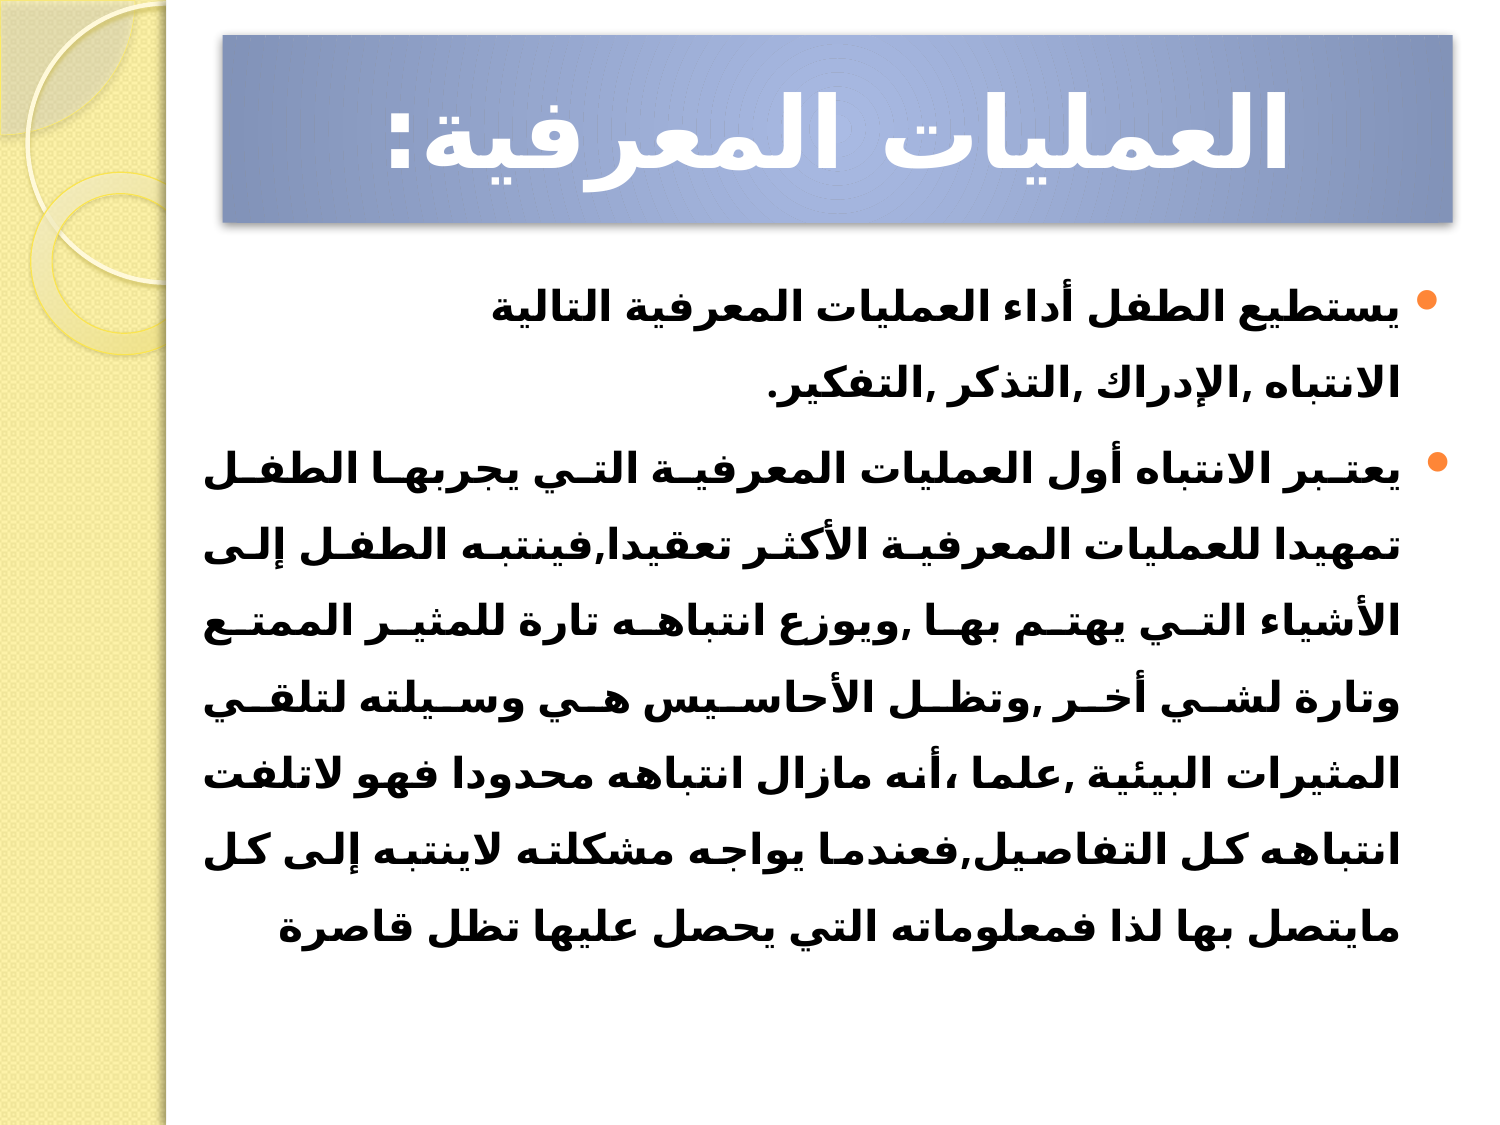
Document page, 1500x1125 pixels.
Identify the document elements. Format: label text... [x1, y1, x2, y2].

title العمليات المعرفية: [222, 35, 1453, 223]
list يستطيع الطفل أداء العمليات المعرفية التالية الانتباه ,الإدراك ,التذكر ,التفكير. يعتبر الانتباه أول العمليات المعرفية التي يجربها الطفل تمهيدا للعمليات المعرفية الأكثر تعقيدا,فينتبه الطفل إلى الأشياء التي يهتم بها ,ويوزع انتباهه تارة للمثير الممتع وتارة لشي أخر ,وتظل الأحاسيس هي وسيلته لتلقي المثيرات البيئية ,علما ،أنه مازال انتباهه محدودا فهو لاتلفت انتباهه كل التفاصيل,فعندما يواجه مشكلته لاينتبه إلى كل مايتصل بها لذا فمعلوماته التي يحصل عليها تظل قاصرة [187, 246, 1465, 1043]
